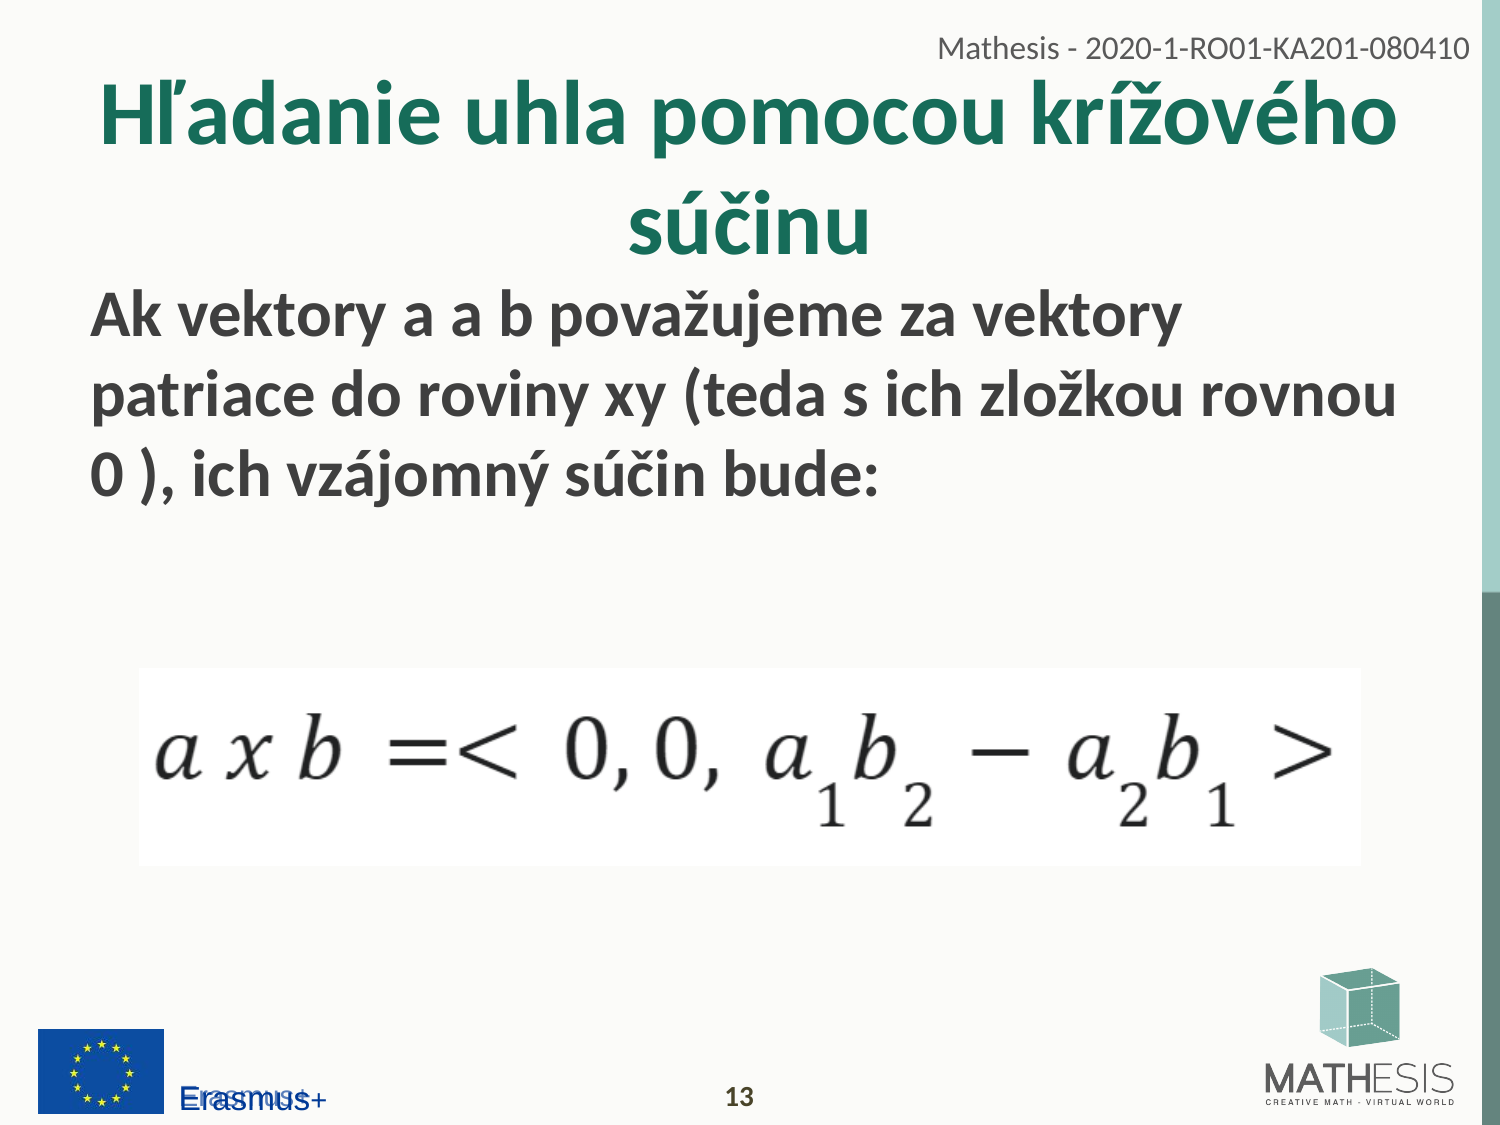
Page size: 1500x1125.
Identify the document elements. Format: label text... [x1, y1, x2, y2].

picture [38, 1029, 164, 1114]
list Ak vektory a a b považujeme za vektory patriace do roviny xy (teda s ich zložkou rovnou 0 ), ich vzájomný súčin bude: [75, 262, 1425, 1005]
title Hľadanie uhla pomocou krížového súčinu [75, 45, 1425, 233]
picture [138, 668, 1362, 866]
